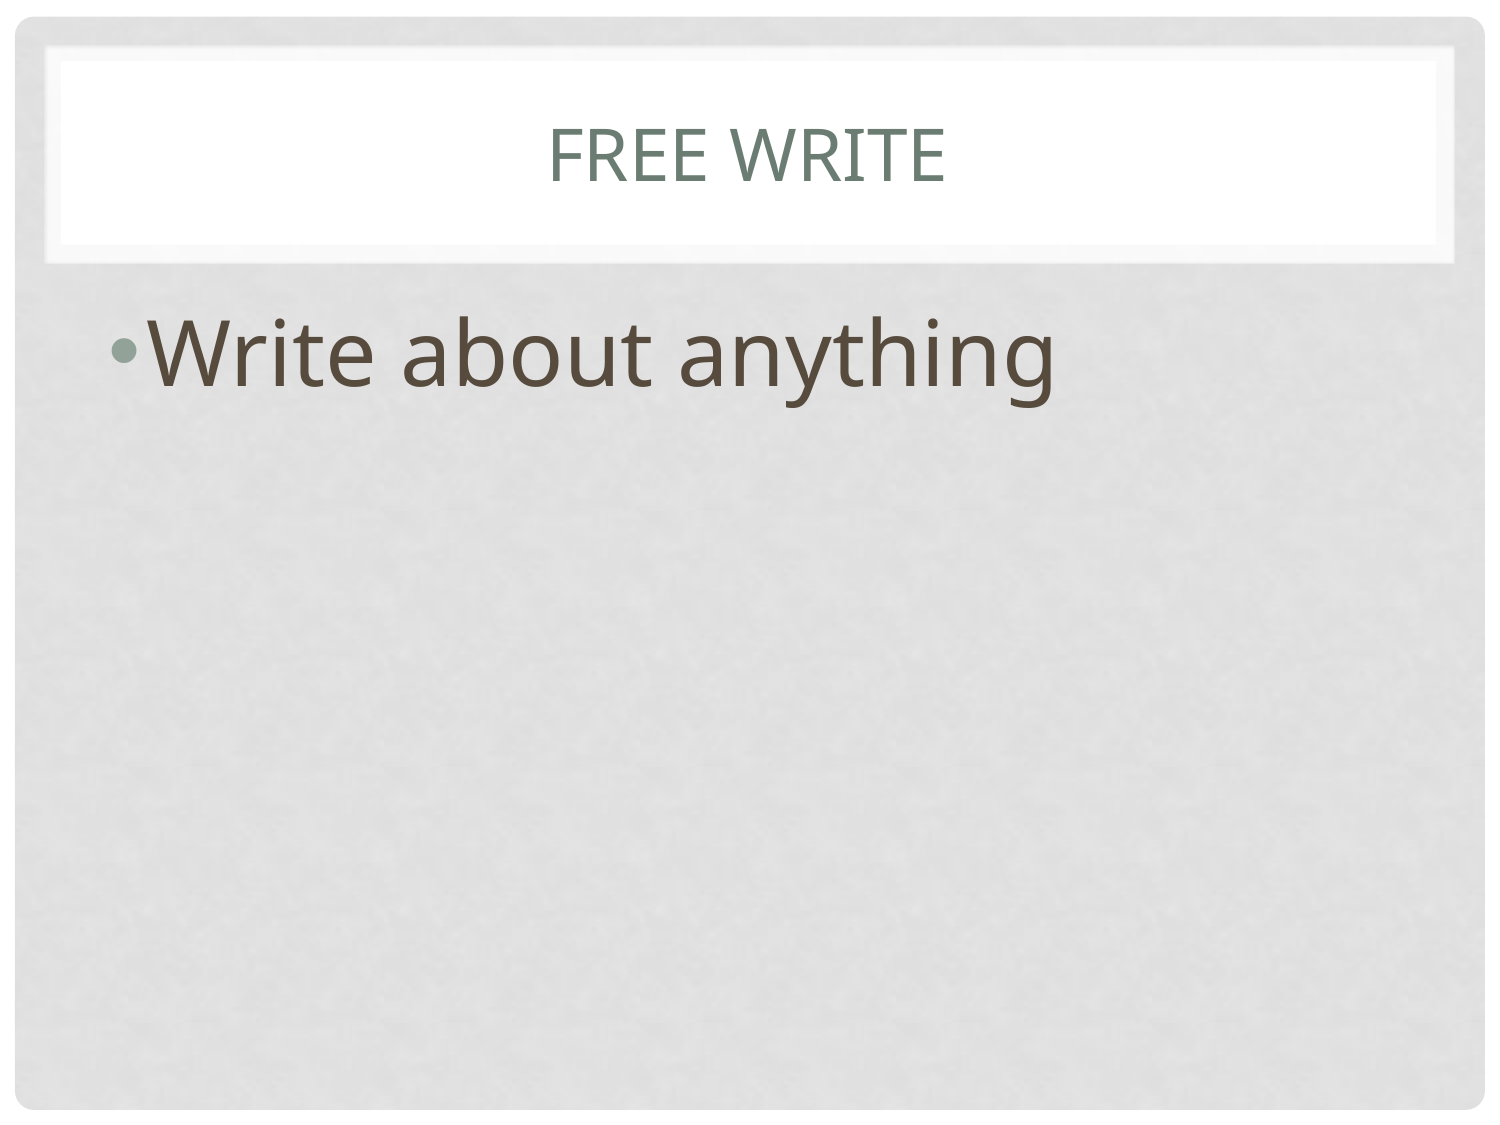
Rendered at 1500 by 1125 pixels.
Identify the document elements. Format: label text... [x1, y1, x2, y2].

title Free write [69, 66, 1425, 238]
list Write about anything [75, 287, 1425, 1005]
